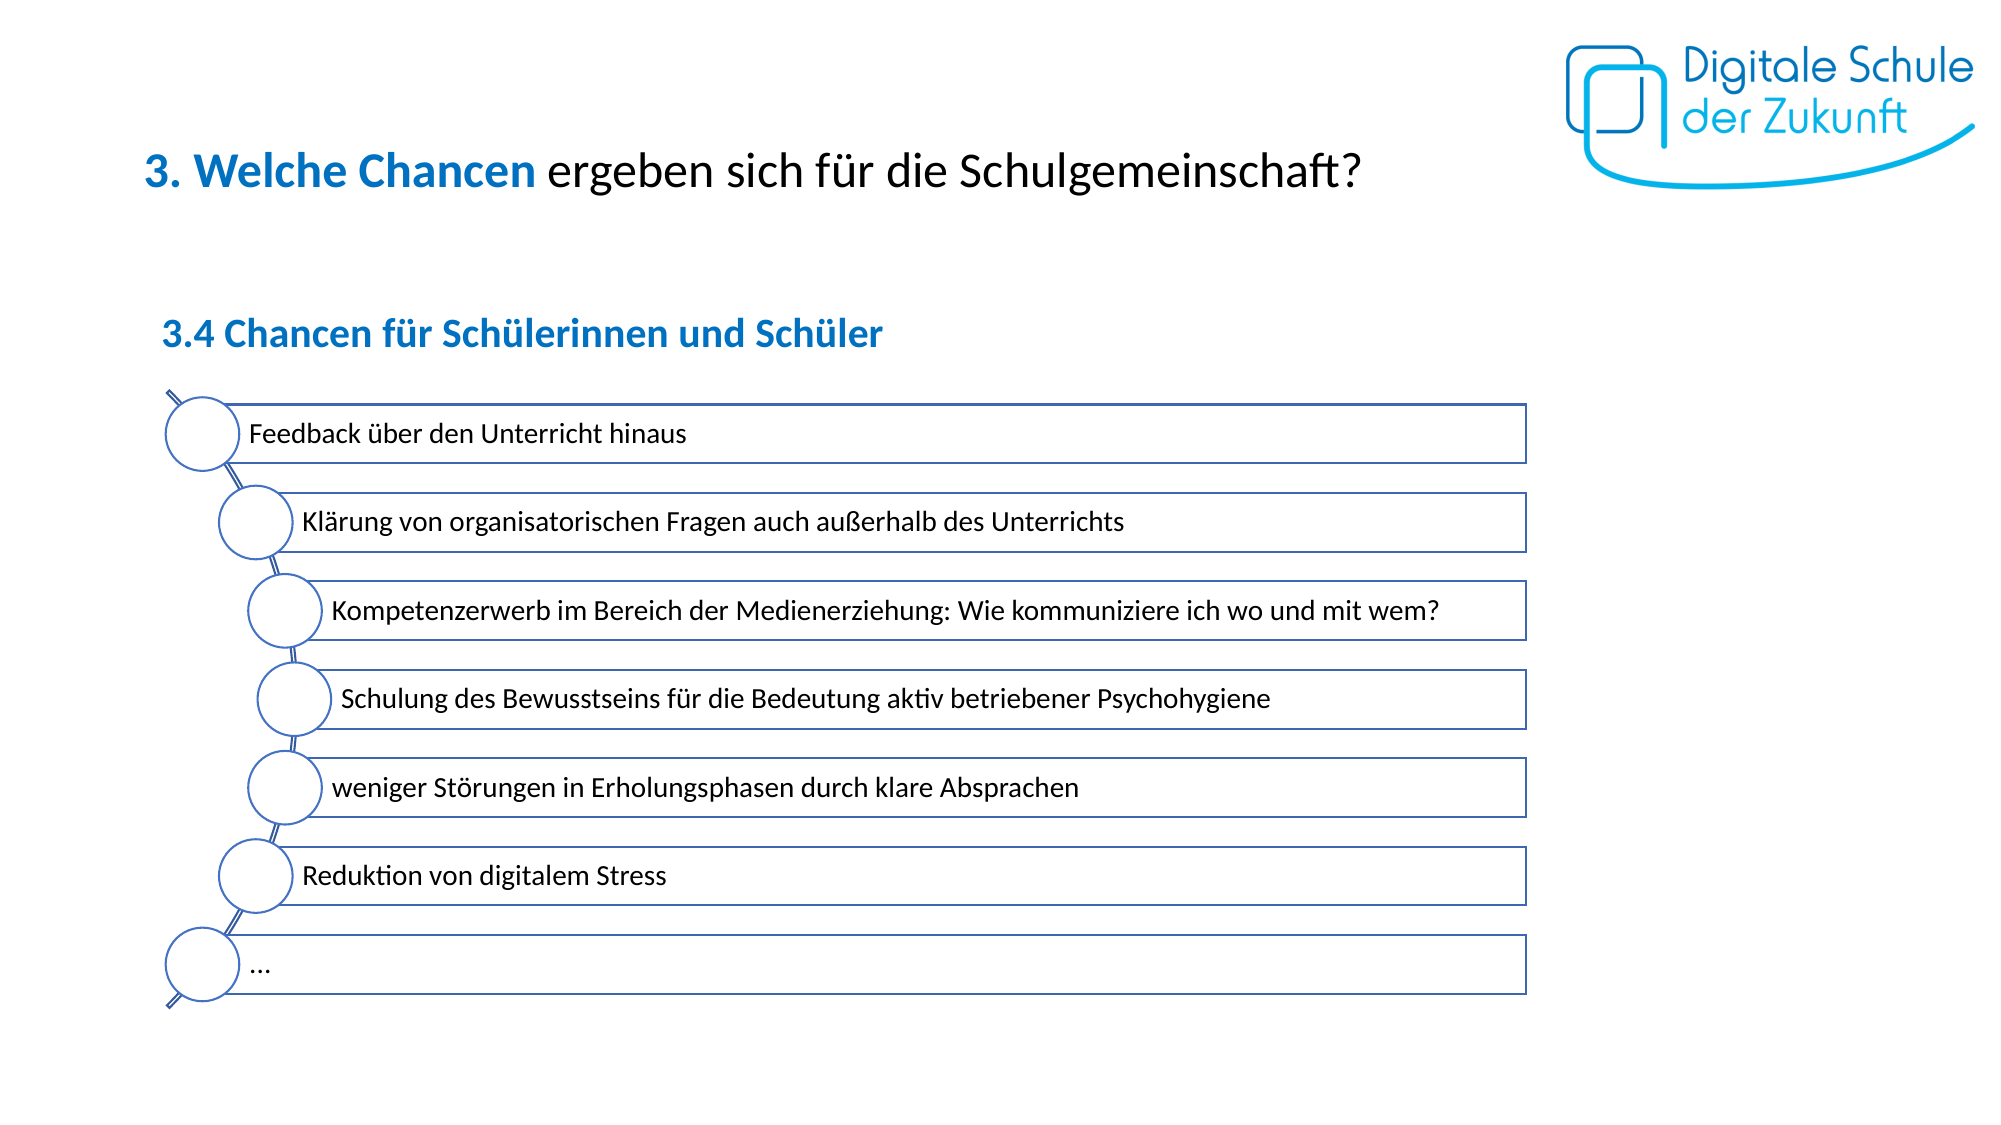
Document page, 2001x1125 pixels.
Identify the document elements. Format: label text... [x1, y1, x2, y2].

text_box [156, 375, 1535, 1024]
list 3.4 Chancen für Schülerinnen und Schüler [146, 237, 1932, 1004]
picture [1534, 0, 2000, 218]
text_box 3. Welche Chancen ergeben sich für die Schulgemeinschaft? [128, 100, 1854, 302]
